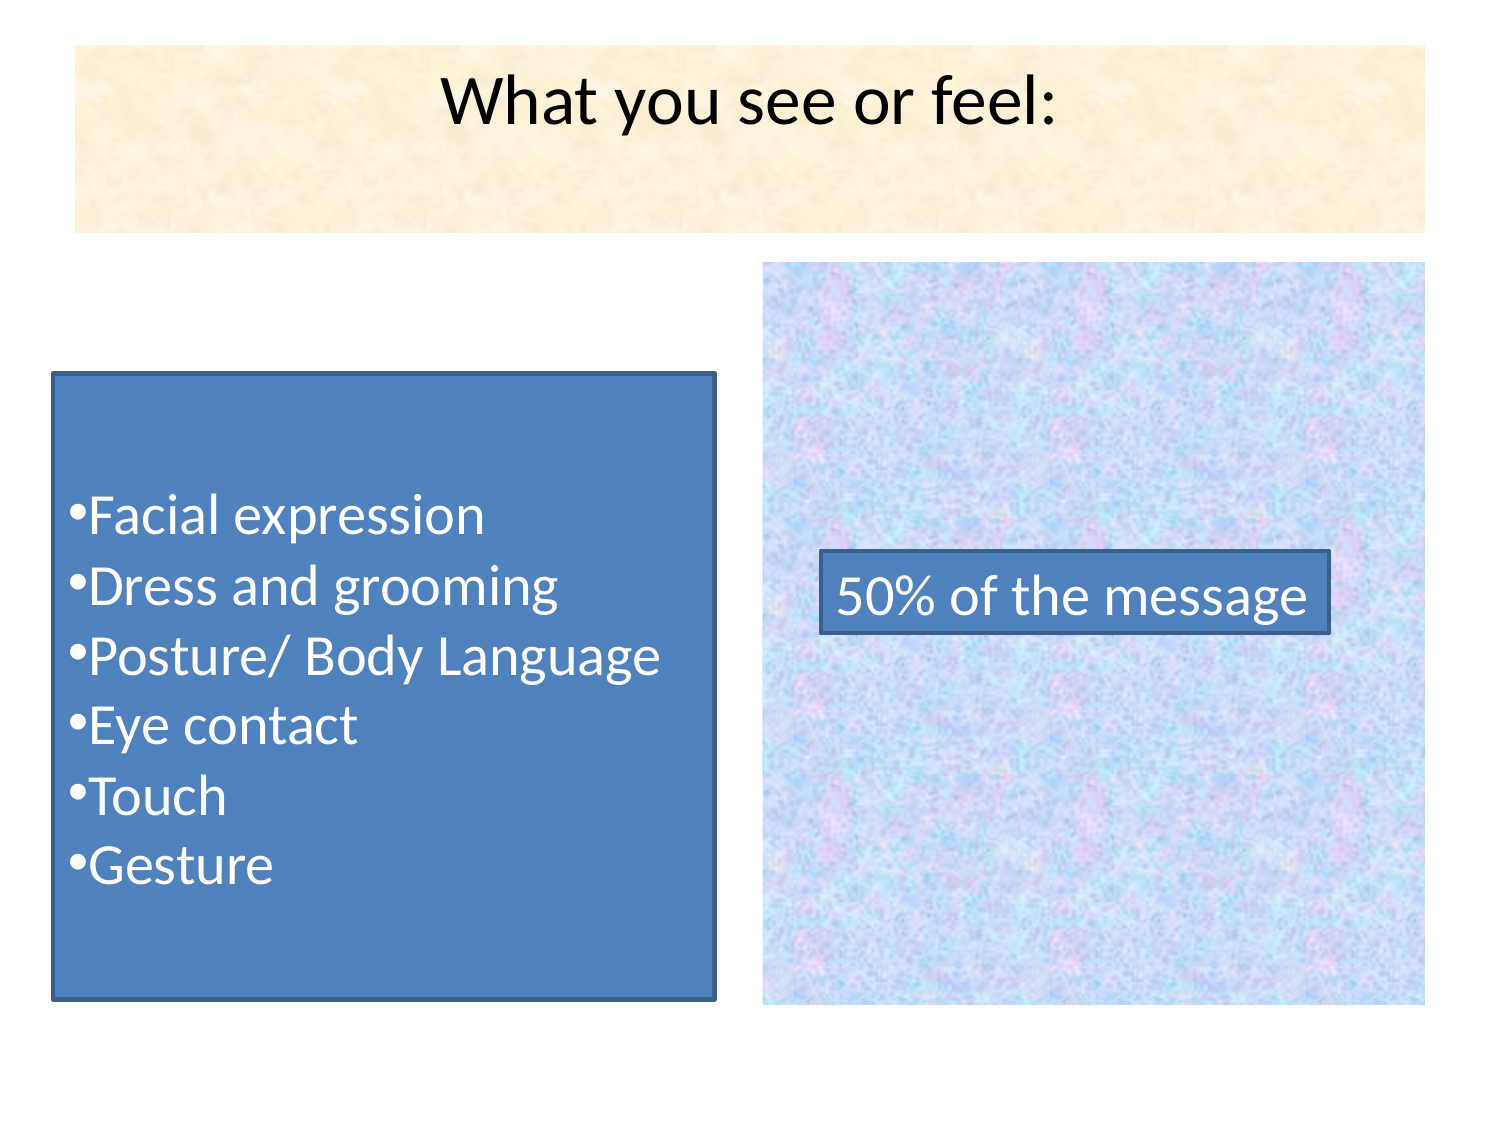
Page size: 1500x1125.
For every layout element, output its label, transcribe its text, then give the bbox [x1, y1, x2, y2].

title What you see or feel: [75, 45, 1425, 233]
list [762, 262, 1425, 1005]
text_box 50% of the message [819, 549, 1331, 635]
text_box Facial expression Dress and grooming Posture/ Body Language Eye contact Touch Gesture [51, 371, 717, 1002]
